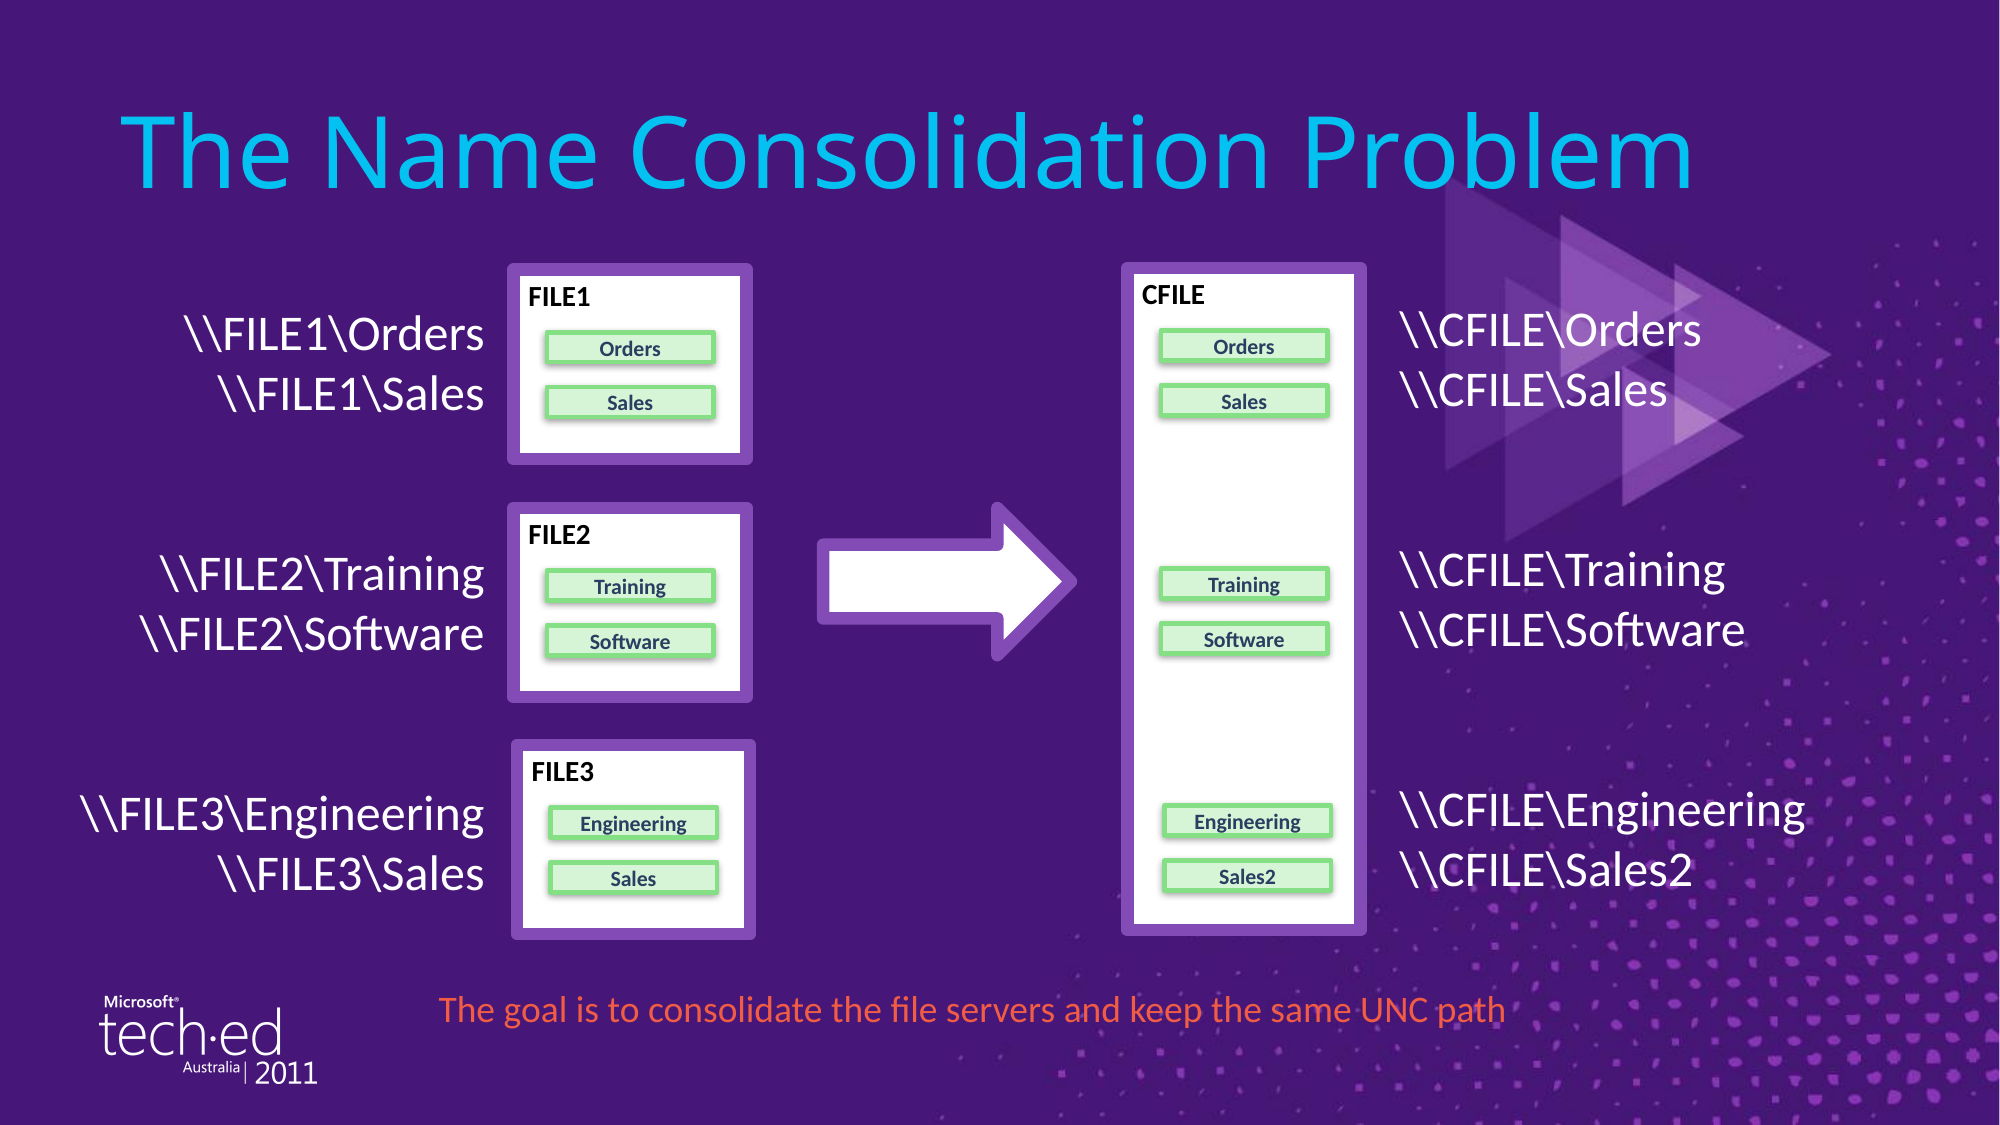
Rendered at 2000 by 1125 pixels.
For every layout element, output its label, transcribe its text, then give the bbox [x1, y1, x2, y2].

text_box [821, 505, 1074, 658]
text_box Software [1160, 623, 1328, 654]
text_box FILE2 [513, 507, 747, 558]
text_box FILE3 [516, 744, 751, 795]
text_box Training [1160, 568, 1328, 599]
text_box FILE1 [513, 269, 747, 320]
text_box Orders [1160, 330, 1328, 361]
text_box Sales2 [1164, 860, 1332, 891]
text_box \\CFILE\Orders \\CFILE\Sales \\CFILE\Training \\CFILE\Software \\CFILE\Engineering \\CFILE\Sales2 [1399, 296, 1896, 897]
text_box Sales [1160, 385, 1328, 416]
text_box The goal is to consolidate the file servers and keep the same UNC path [50, 984, 1896, 1030]
text_box Orders [546, 331, 714, 363]
text_box [515, 743, 752, 936]
text_box [1125, 266, 1363, 932]
text_box \\FILE1\Orders \\FILE1\Sales \\FILE2\Training \\FILE2\Software \\FILE3\Engineering \\FILE3\Sales [33, 300, 485, 901]
text_box Engineering [550, 807, 718, 838]
text_box Software [546, 625, 714, 656]
title The Name Consolidation Problem [99, 54, 1900, 243]
picture [0, 0, 2000, 1125]
text_box Engineering [1164, 805, 1332, 836]
text_box CFILE [1127, 267, 1361, 318]
text_box Sales [550, 861, 718, 893]
text_box Training [546, 570, 714, 601]
text_box Sales [546, 386, 714, 418]
text_box [511, 268, 749, 461]
text_box [511, 506, 749, 699]
